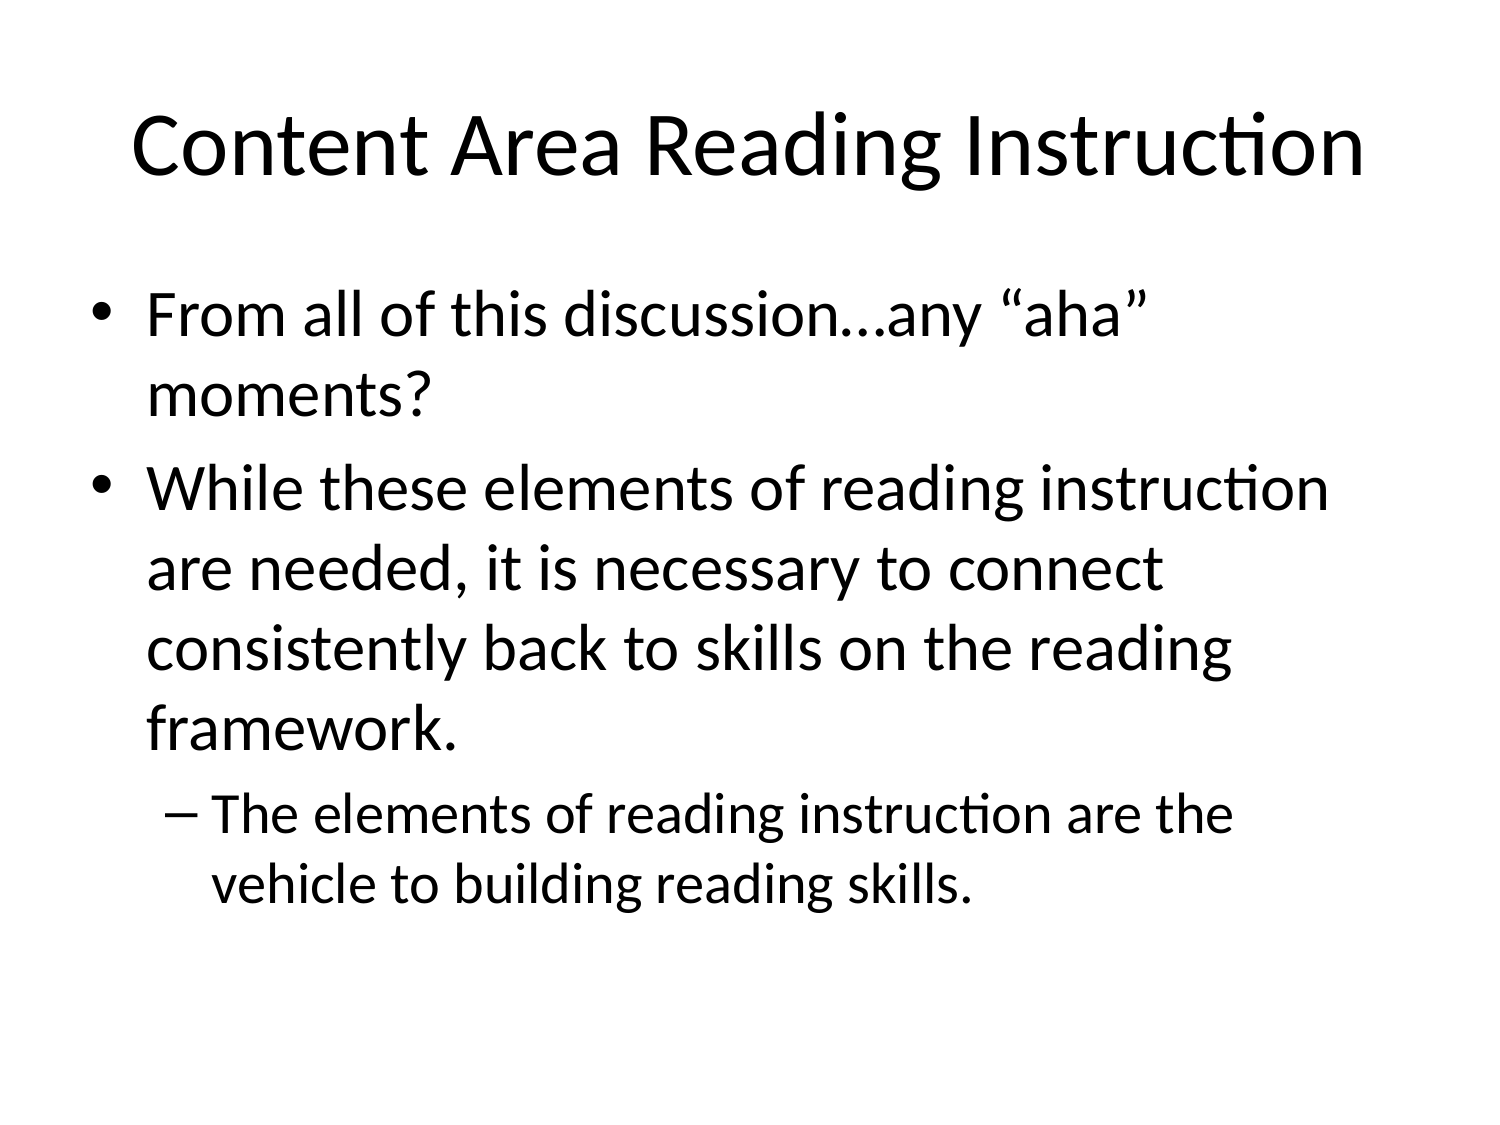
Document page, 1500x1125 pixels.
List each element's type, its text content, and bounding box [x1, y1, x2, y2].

list From all of this discussion…any “aha” moments? While these elements of reading instruction are needed, it is necessary to connect consistently back to skills on the reading framework. The elements of reading instruction are the vehicle to building reading skills. [75, 262, 1425, 1005]
title Content Area Reading Instruction [75, 45, 1425, 233]
